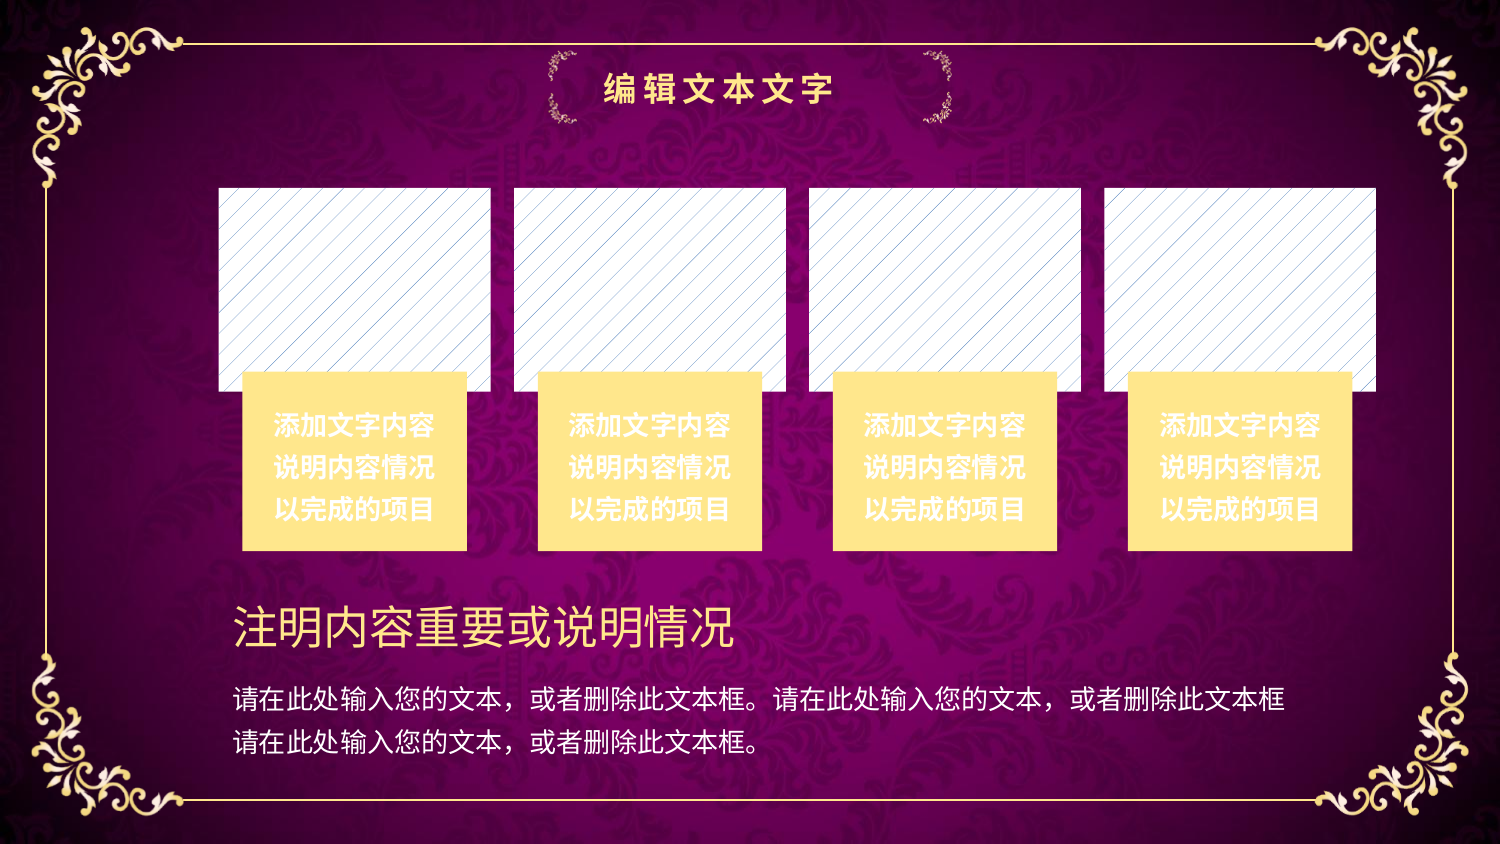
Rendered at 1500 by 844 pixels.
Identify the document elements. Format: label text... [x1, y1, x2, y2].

text_box [514, 187, 786, 392]
text_box 注明内容重要或说明情况 [218, 595, 848, 657]
text_box [1104, 187, 1376, 392]
text_box [218, 187, 491, 392]
text_box 添加文字内容 说明内容情况 以完成的项目 [242, 371, 467, 552]
picture [0, 0, 1500, 844]
text_box 请在此处输入您的文本，或者删除此文本框。请在此处输入您的文本，或者删除此文本框 请在此处输入您的文本，或者删除此文本框。 [218, 666, 1376, 753]
text_box 编辑文本文字 [588, 61, 911, 116]
text_box [809, 187, 1081, 392]
text_box 添加文字内容 说明内容情况 以完成的项目 [1127, 371, 1353, 552]
text_box 添加文字内容 说明内容情况 以完成的项目 [537, 371, 763, 552]
text_box 添加文字内容 说明内容情况 以完成的项目 [832, 371, 1058, 552]
